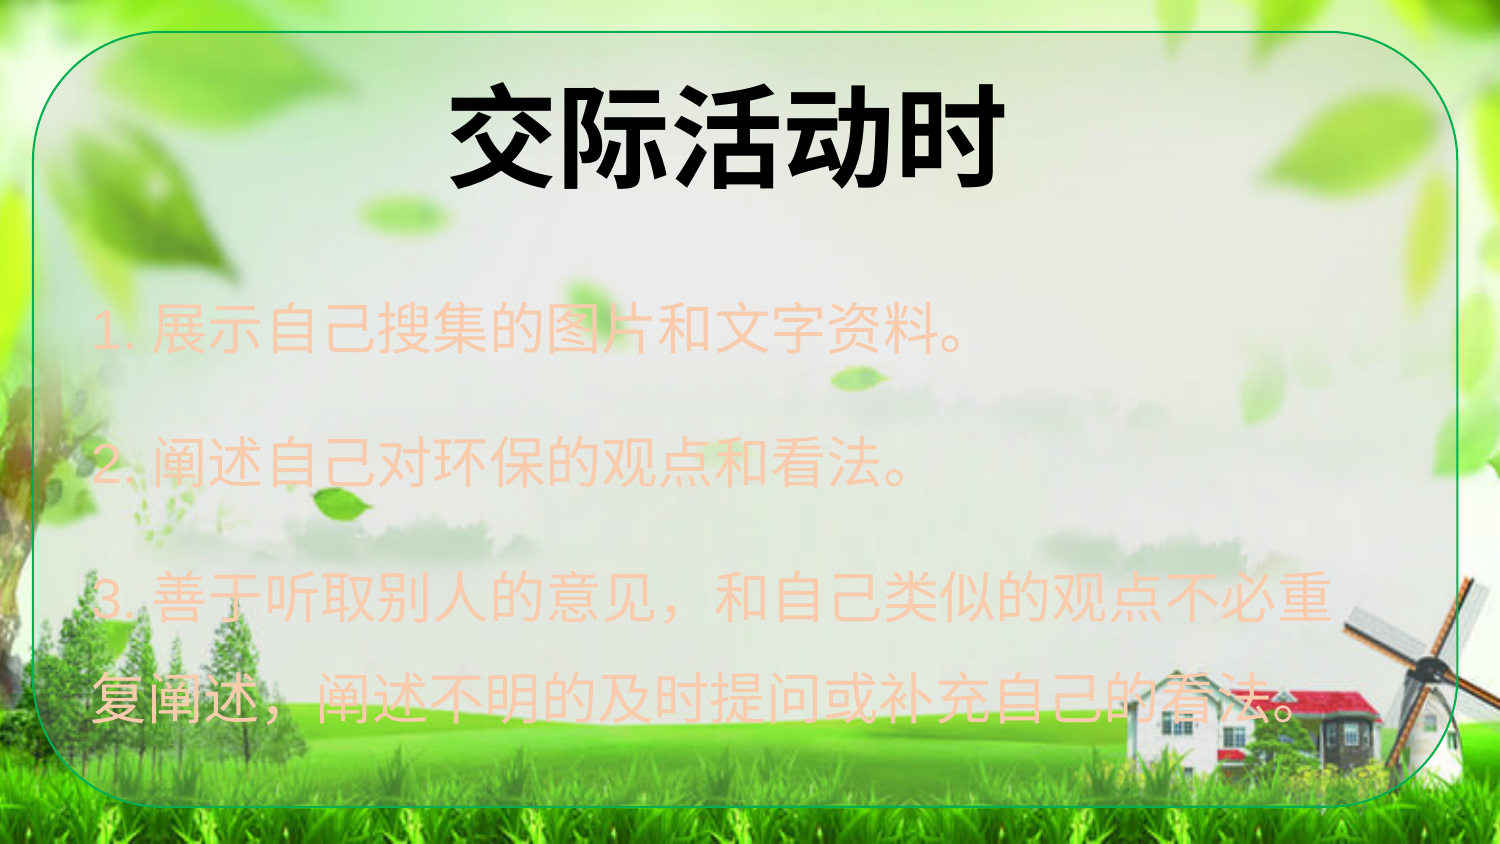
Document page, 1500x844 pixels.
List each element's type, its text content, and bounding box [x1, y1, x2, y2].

title 交际活动时 [79, 61, 1374, 225]
text_box 2.阐述自己对环保的观点和看法。 [79, 387, 1374, 501]
picture [0, 0, 1500, 844]
text_box 3.善于听取别人的意见，和自己类似的观点不必重复阐述，阐述不明的及时提问或补充自己的看法。 [79, 522, 1374, 737]
text_box 1.展示自己搜集的图片和文字资料。 [79, 253, 1374, 367]
